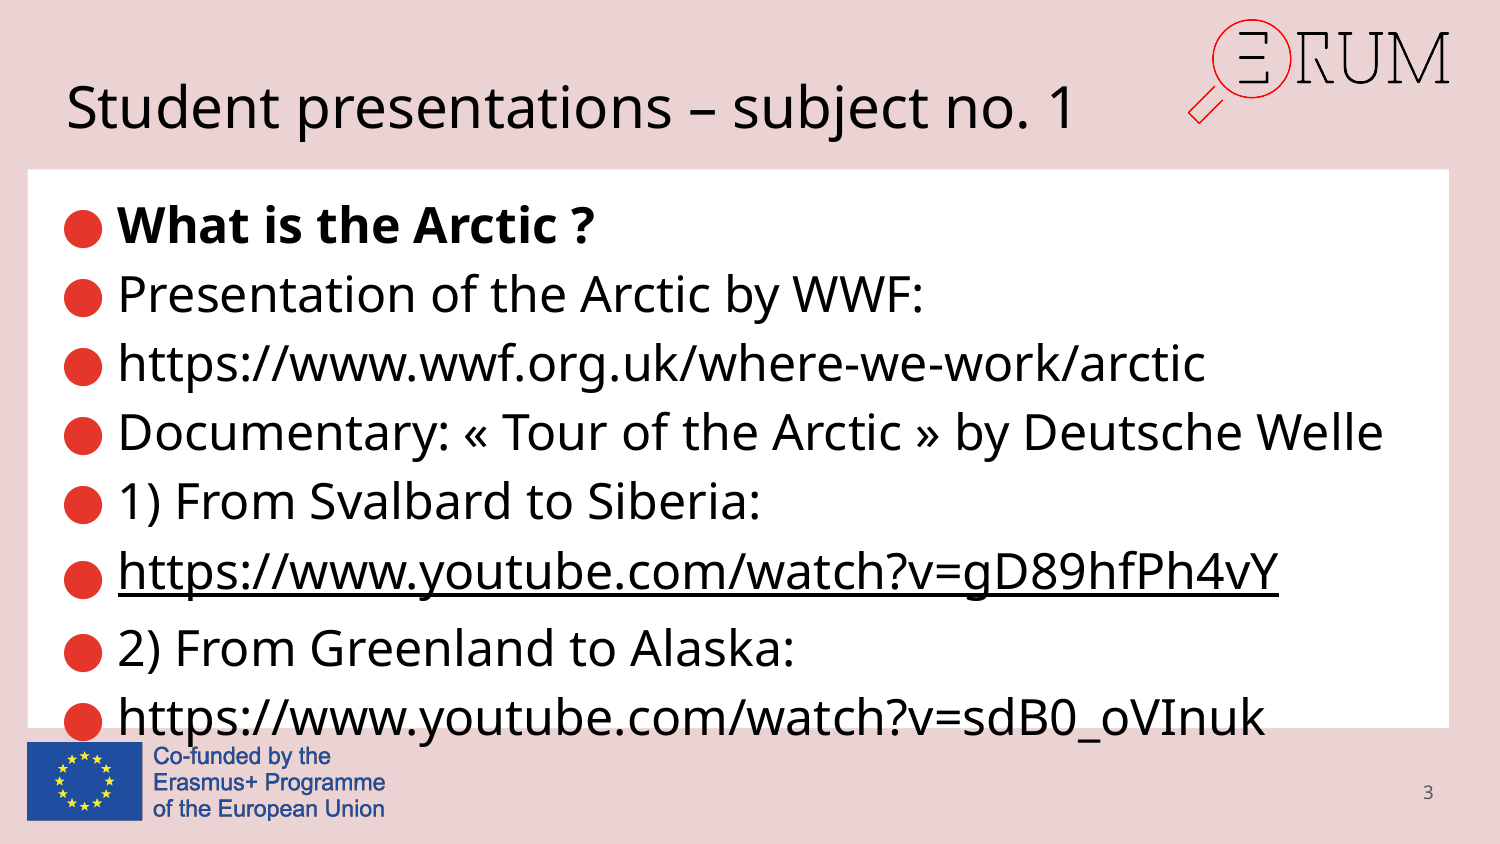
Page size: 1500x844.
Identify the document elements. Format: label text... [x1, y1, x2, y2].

title Student presentations – subject no. 1 [51, 55, 1168, 150]
picture [27, 742, 385, 821]
list What is the Arctic ? Presentation of the Arctic by WWF: https://www.wwf.org.uk/where-we-work/arctic Documentary: « Tour of the Arctic » by Deutsche Welle 1) From Svalbard to Siberia: https://www.youtube.com/watch?v=gD89hfPh4vY 2) From Greenland to Alaska: https://www.youtube.com/watch?v=sdB0_oVInuk [27, 169, 1449, 729]
picture [1136, 0, 1500, 137]
slide_number 3 [1358, 761, 1449, 826]
